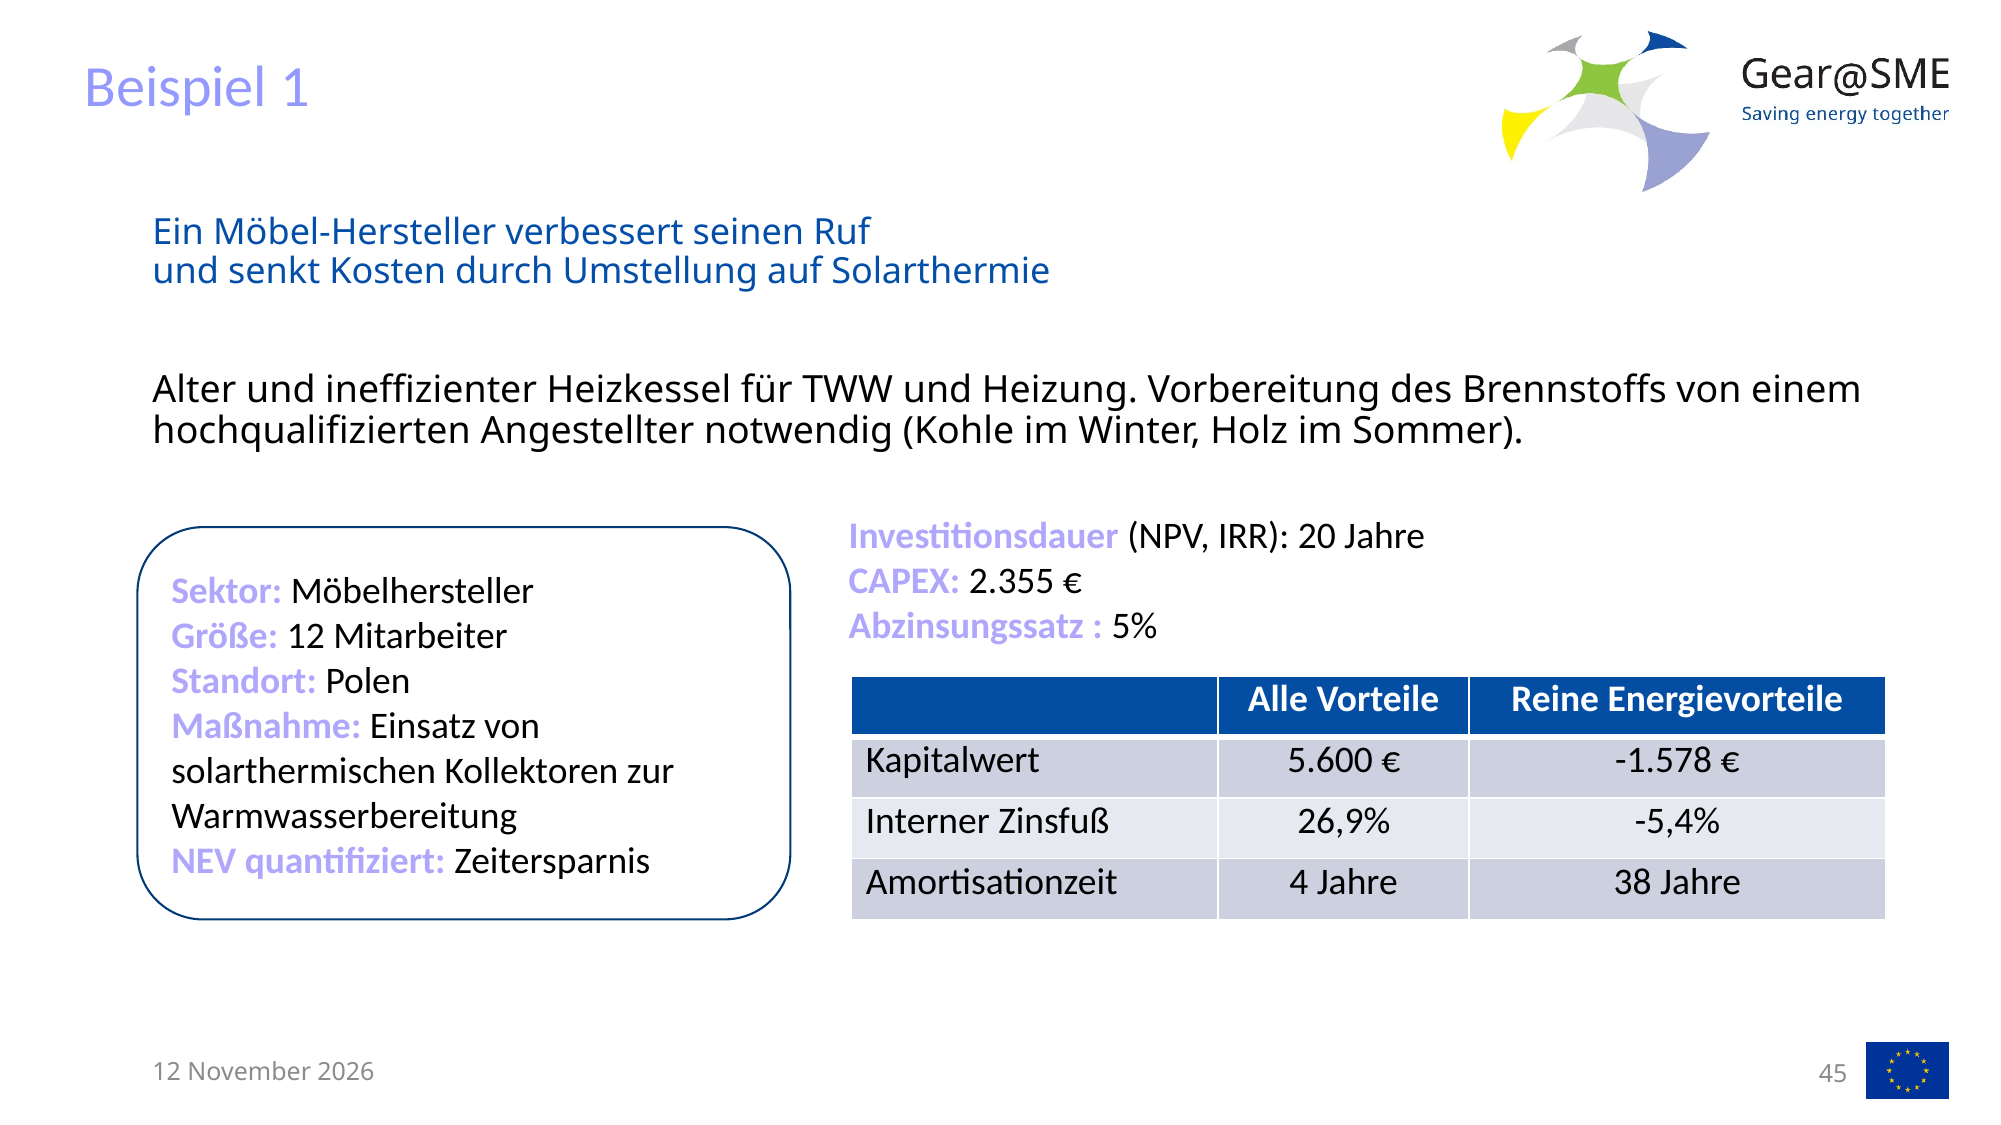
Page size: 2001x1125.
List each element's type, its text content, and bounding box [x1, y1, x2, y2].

picture [1502, 31, 1949, 192]
slide_number 45 [1412, 1044, 1863, 1104]
text_box Beispiel 1 [69, 40, 339, 126]
title Ein Möbel-Hersteller verbessert seinen Ruf und senkt Kosten durch Umstellung auf Solarthermie [137, 205, 1863, 300]
picture [1866, 1042, 1949, 1099]
text_box Alter und ineffizienter Heizkessel für TWW und Heizung. Vorbereitung des Brennstoffs von einem hochqualifizierten Angestellter notwendig (Kohle im Winter, Holz im Sommer). [137, 363, 1947, 1043]
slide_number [137, 1043, 588, 1103]
